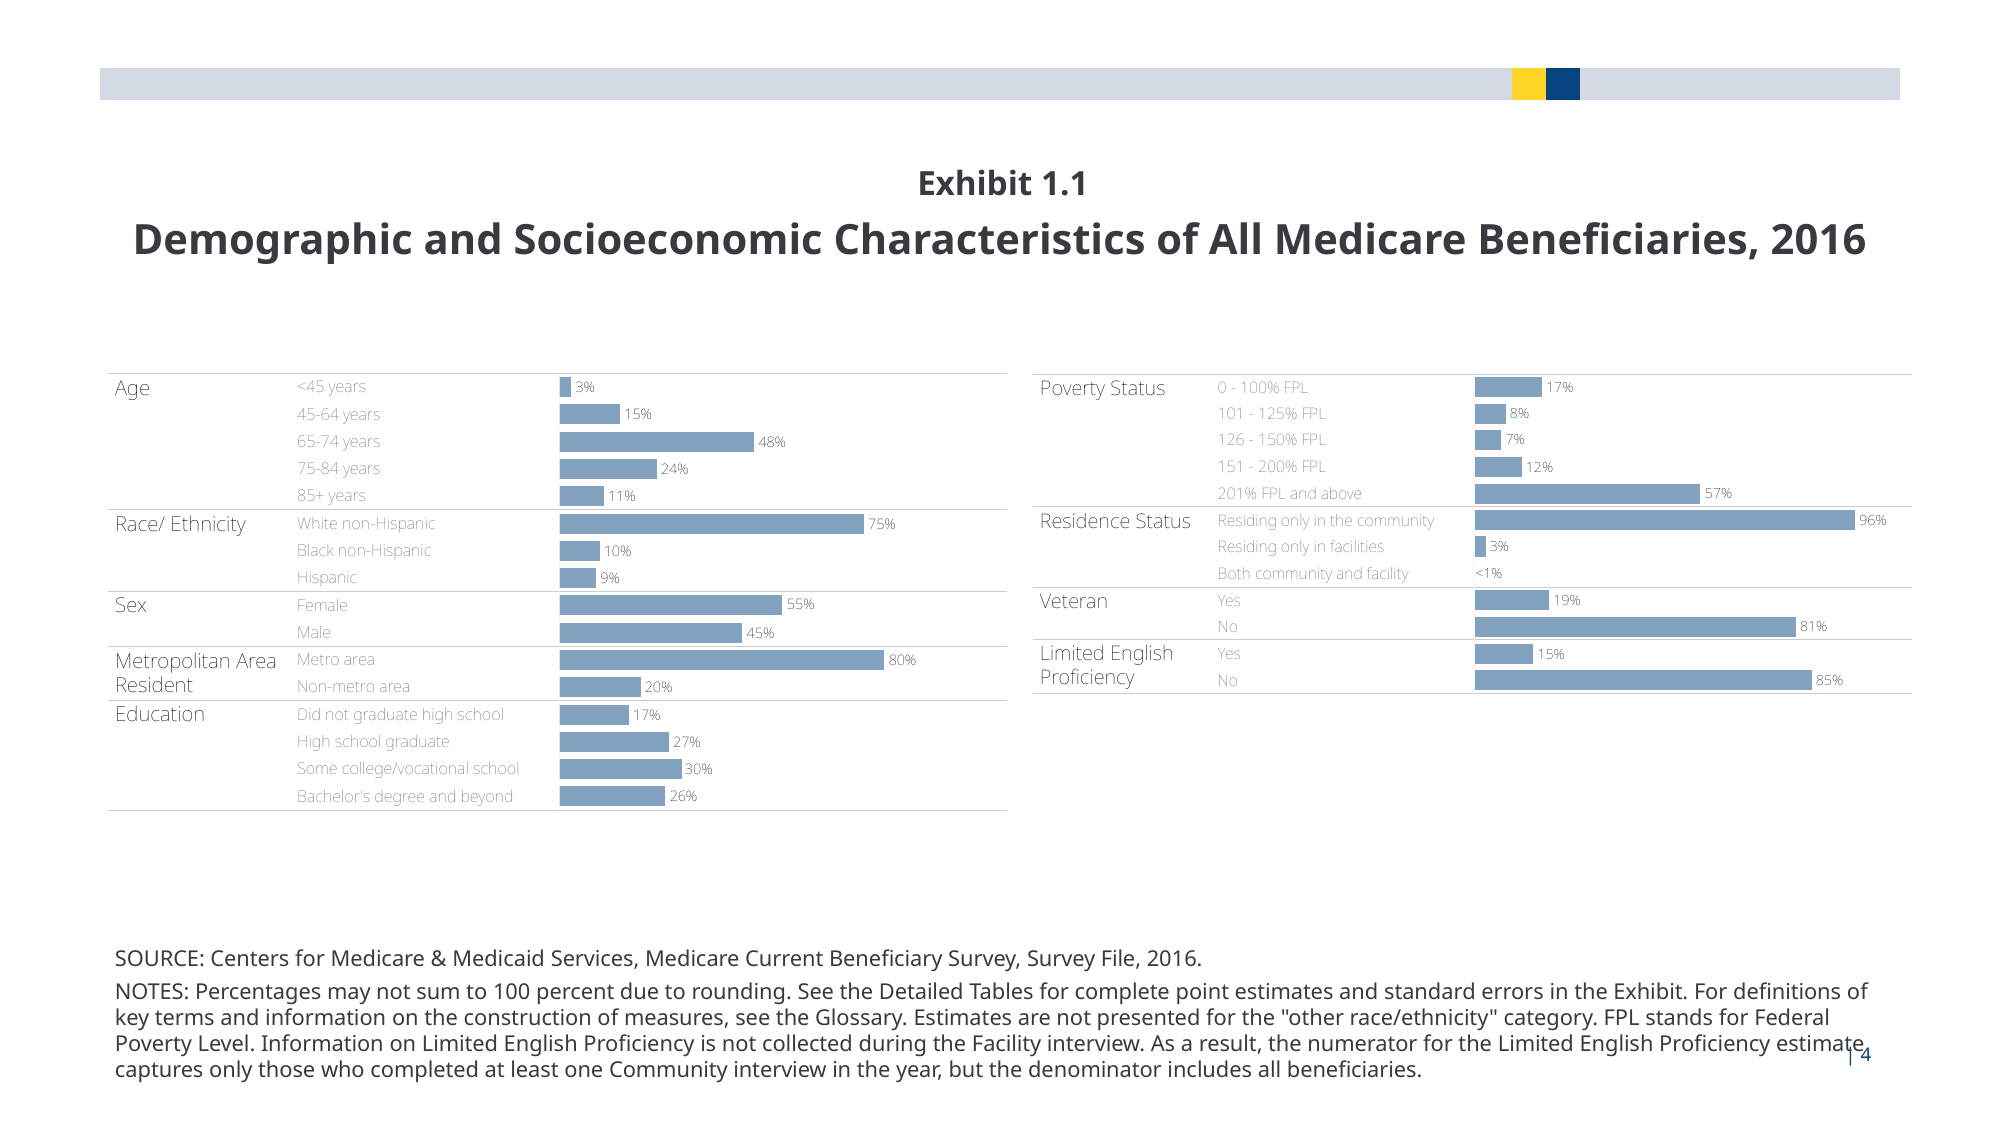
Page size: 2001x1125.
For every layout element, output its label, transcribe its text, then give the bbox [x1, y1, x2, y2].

picture [1024, 370, 1926, 704]
list Demographic and Socioeconomic Characteristics of All Medicare Beneficiaries, 2016 [99, 213, 1900, 300]
picture [99, 370, 1022, 813]
title Exhibit 1.1 [99, 154, 1900, 213]
list SOURCE: Centers for Medicare & Medicaid Services, Medicare Current Beneficiary Survey, Survey File, 2016. NOTES: Percentages may not sum to 100 percent due to rounding. See the Detailed Tables for complete point estimates and standard errors in the Exhibit. For definitions of key terms and information on the construction of measures, see the Glossary. Estimates are not presented for the "other race/ethnicity" category. FPL stands for Federal Poverty Level. Information on Limited English Proficiency is not collected during the Facility interview. As a result, the numerator for the Limited English Proficiency estimate captures only those who completed at least one Community interview in the year, but the denominator includes all beneficiaries. [99, 937, 1900, 997]
